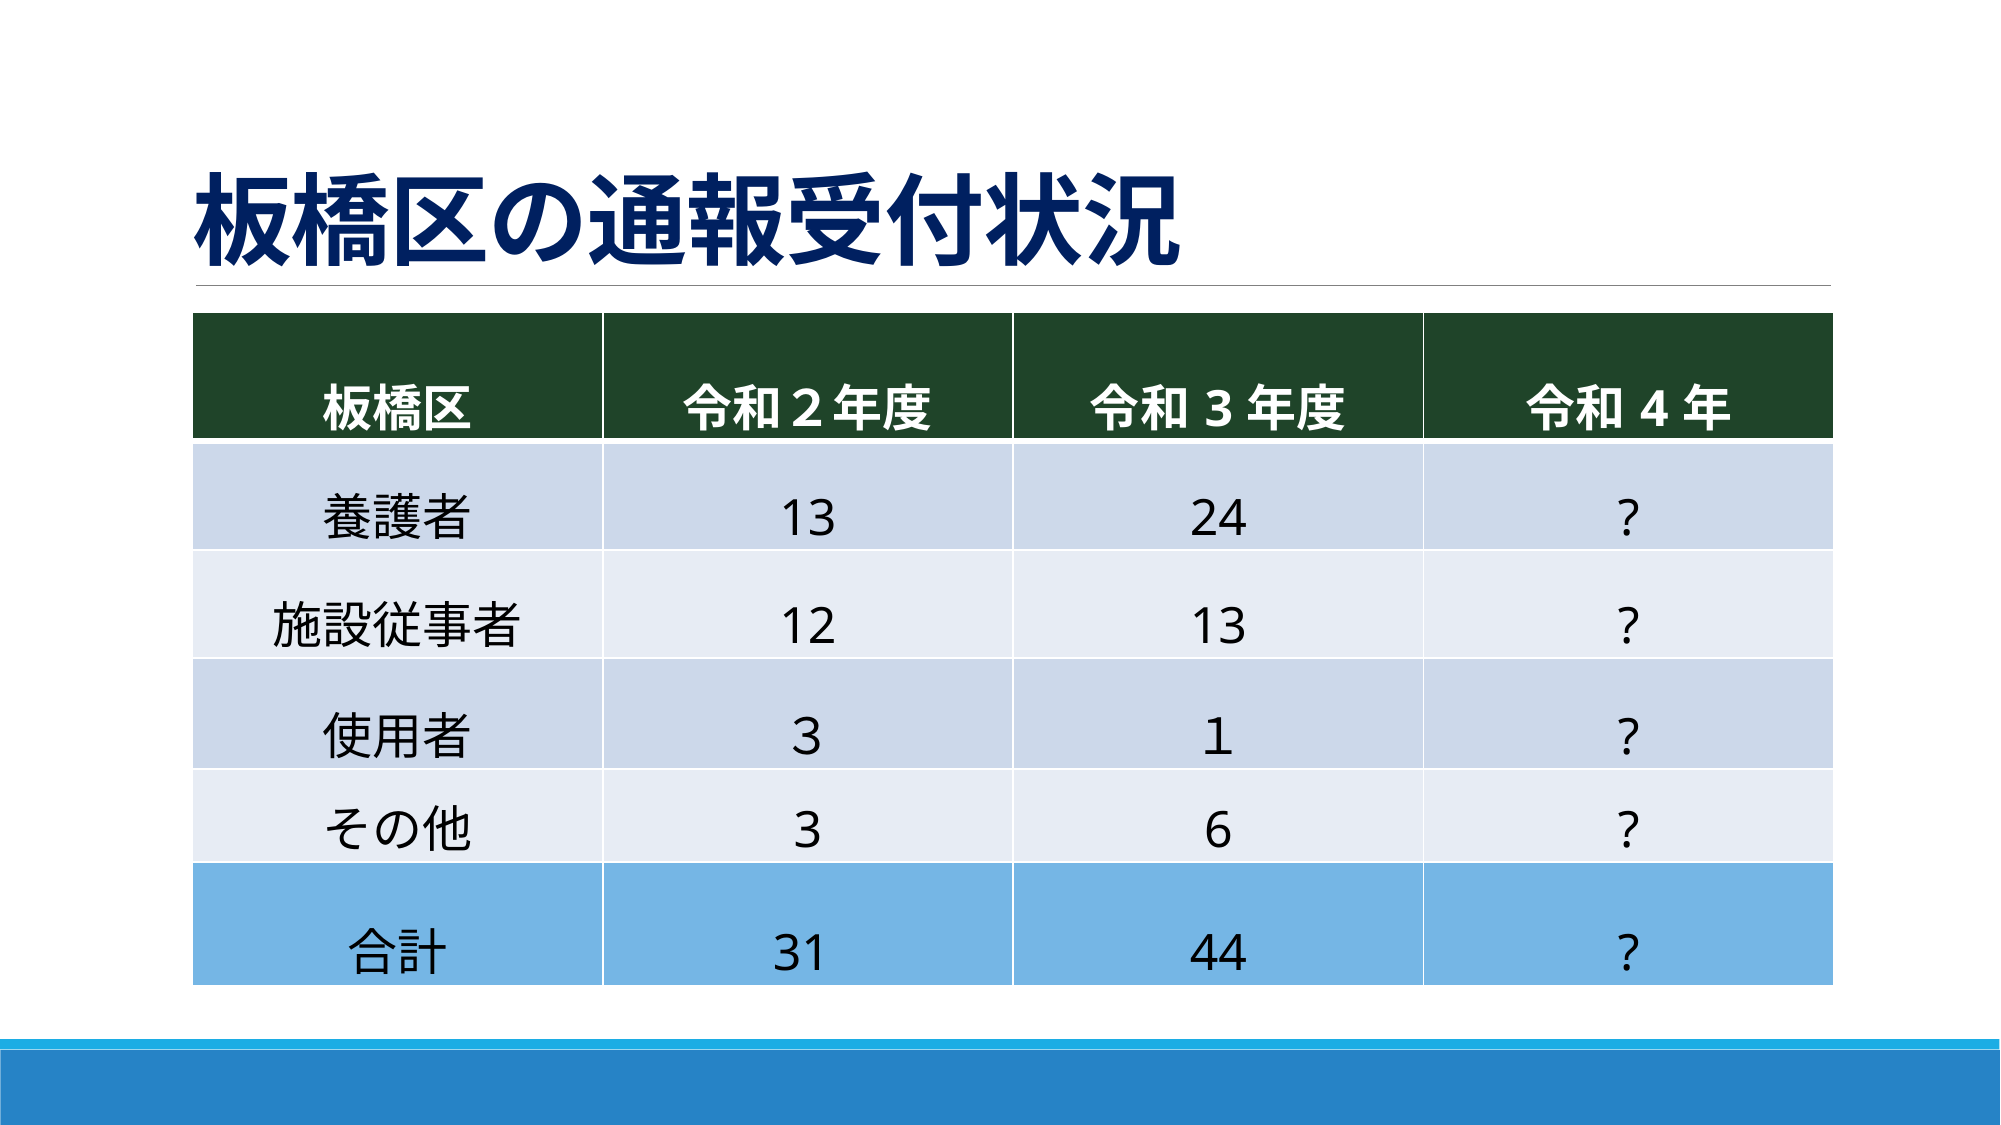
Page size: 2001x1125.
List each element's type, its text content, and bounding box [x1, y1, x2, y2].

table_cell ? [1424, 444, 1833, 549]
table_cell ? [1424, 659, 1833, 768]
table_cell ? [1424, 770, 1833, 861]
table_cell 養護者 [193, 444, 602, 549]
table_cell 44 [1014, 863, 1423, 985]
table_cell ? [1424, 863, 1833, 985]
table_cell 13 [604, 444, 1012, 549]
table_cell 合計 [193, 863, 602, 985]
table_cell 13 [1014, 551, 1423, 657]
table_cell 3 [604, 770, 1012, 861]
table_cell 12 [604, 551, 1012, 657]
table_cell 24 [1014, 444, 1423, 549]
title 板橋区の通報受付状況 [177, 47, 1827, 285]
table_header 令和4年 [1424, 313, 1833, 438]
table_cell 31 [604, 863, 1012, 985]
table_cell 6 [1014, 770, 1423, 861]
table_header 板橋区 [193, 313, 602, 438]
table_cell ３ [604, 659, 1012, 768]
table_cell その他 [193, 770, 602, 861]
table_cell 施設従事者 [193, 551, 602, 657]
table_cell 使用者 [193, 659, 602, 768]
table_cell １ [1014, 659, 1423, 768]
table_header 令和２年度 [604, 313, 1012, 438]
table_header 令和3年度 [1014, 313, 1423, 438]
table_cell ? [1424, 551, 1833, 657]
